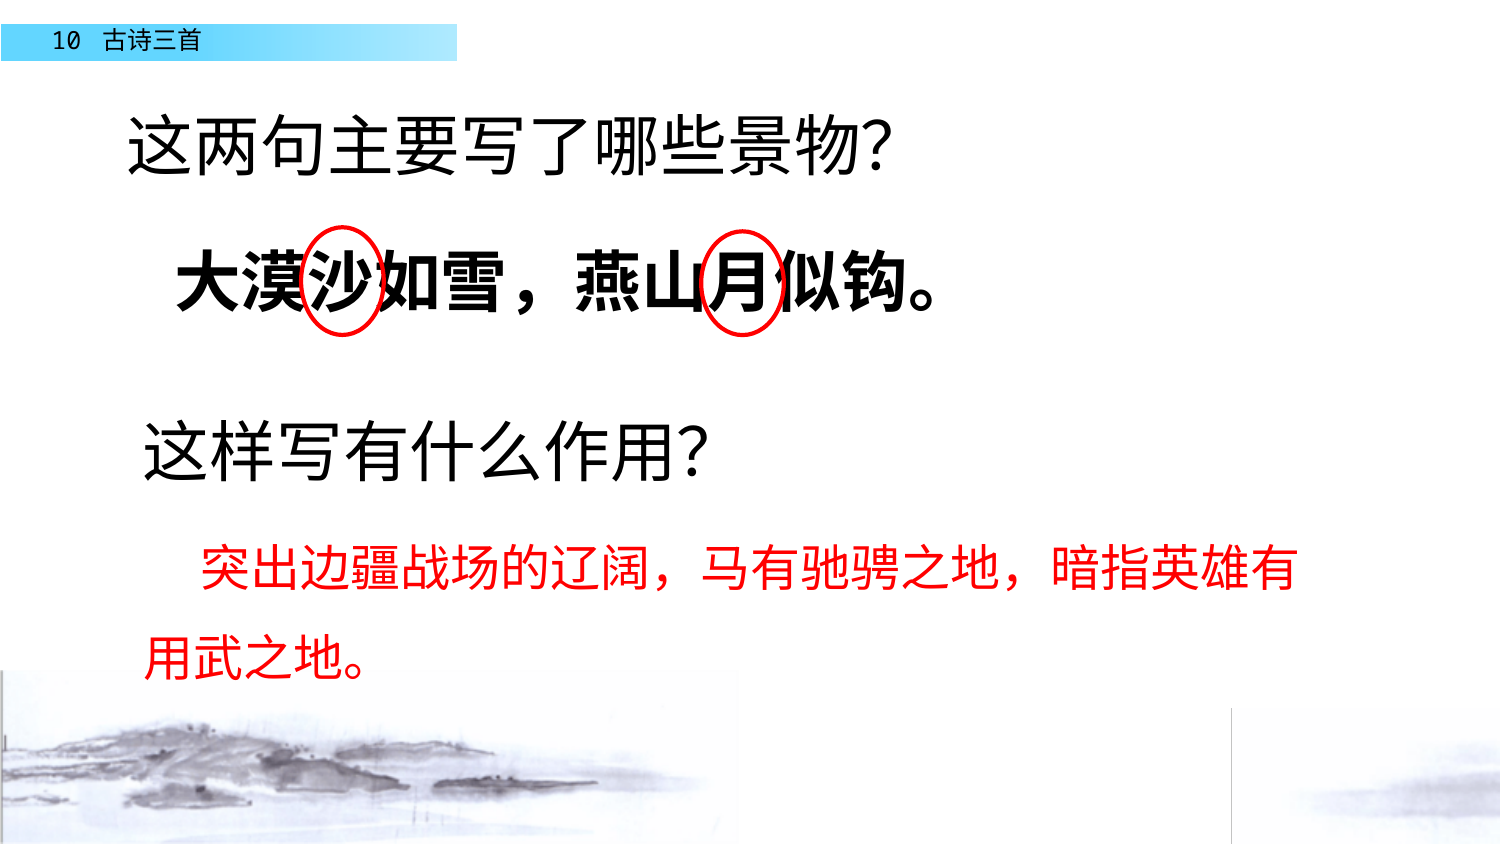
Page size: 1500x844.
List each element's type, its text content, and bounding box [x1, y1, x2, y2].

text_box [298, 225, 386, 338]
text_box 这两句主要写了哪些景物？ [112, 95, 931, 191]
text_box 大漠沙如雪，燕山月似钩。 [159, 232, 320, 328]
text_box 大漠沙如雪，燕山月似钩。 [759, 232, 1320, 328]
text_box 这样写有什么作用？ [128, 362, 757, 498]
text_box 大漠沙如雪，燕山月似钩。 [365, 232, 726, 328]
picture [0, 670, 739, 844]
text_box 突出边疆战场的辽阔，马有驰骋之地，暗指英雄有用武之地。 [128, 498, 1353, 694]
picture [1230, 708, 1500, 844]
text_box [699, 229, 786, 338]
